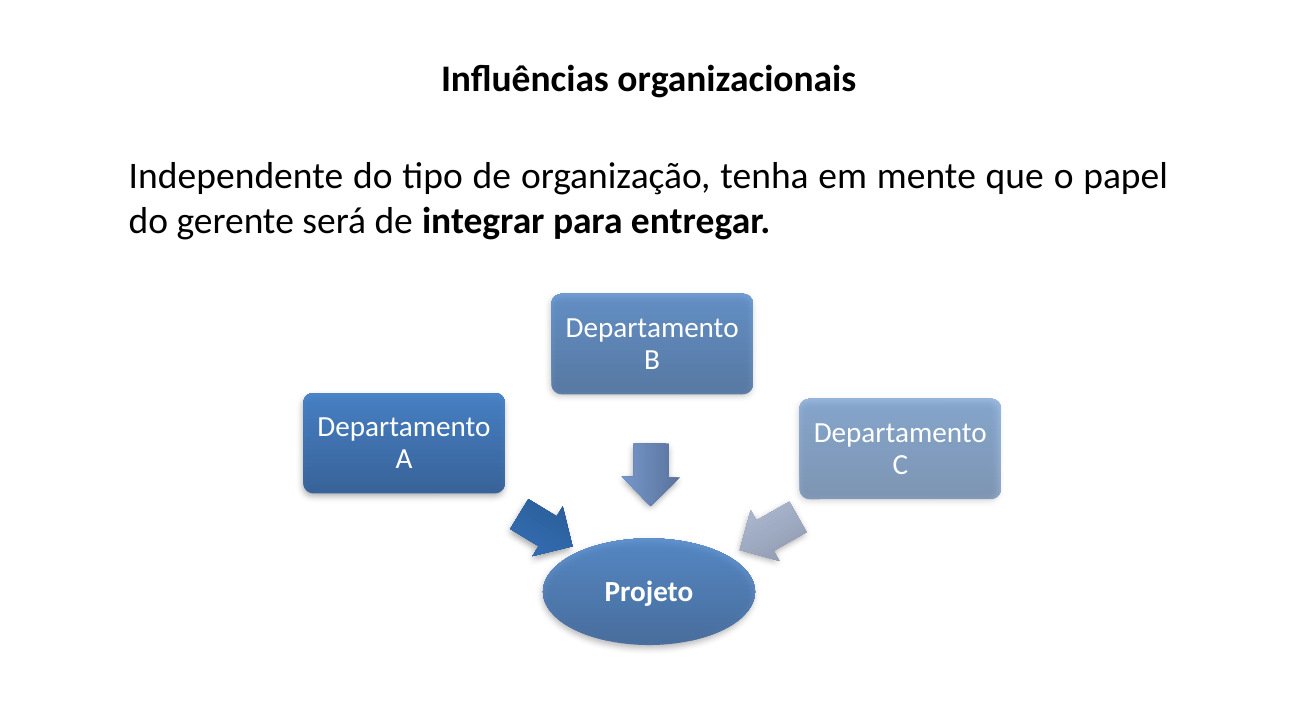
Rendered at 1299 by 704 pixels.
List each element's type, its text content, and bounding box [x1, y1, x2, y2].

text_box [303, 293, 1002, 646]
text_box Independente do tipo de organização, tenha em mente que o papel do gerente será de integrar para entregar. [117, 145, 1181, 559]
text_box Influências organizacionais [0, 46, 1299, 108]
